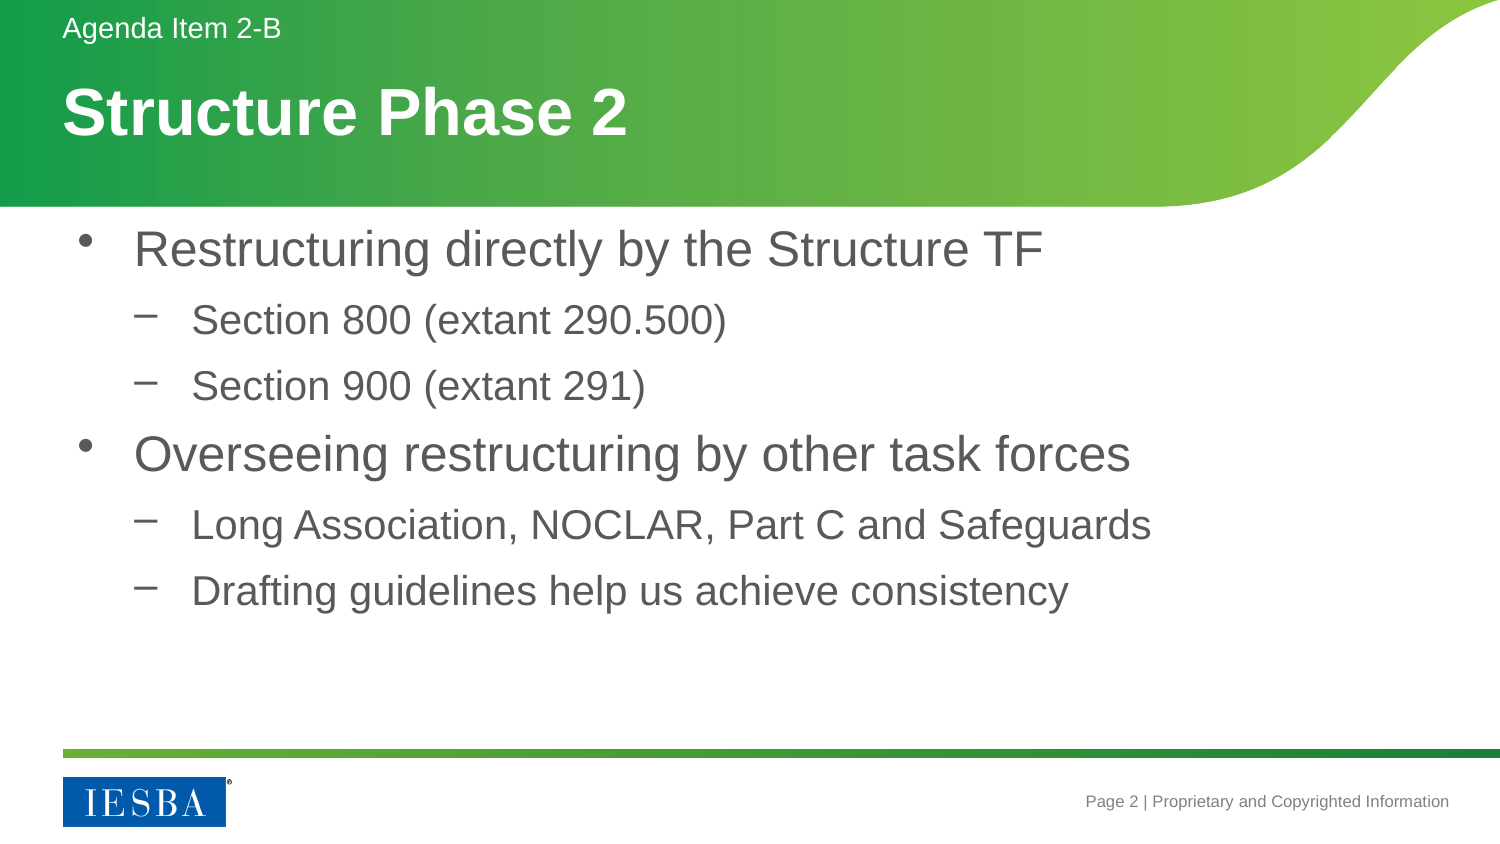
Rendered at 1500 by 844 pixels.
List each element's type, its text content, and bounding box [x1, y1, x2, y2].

picture [63, 777, 232, 827]
subtitle Agenda Item 2-B [62, 9, 500, 38]
picture [0, 0, 1500, 207]
list Restructuring directly by the Structure TF Section 800 (extant 290.500) Section 900 (extant 291) Overseeing restructuring by other task forces Long Association, NOCLAR, Part C and Safeguards Drafting guidelines help us achieve consistency [62, 209, 1450, 724]
title Structure Phase 2 [62, 75, 1300, 142]
